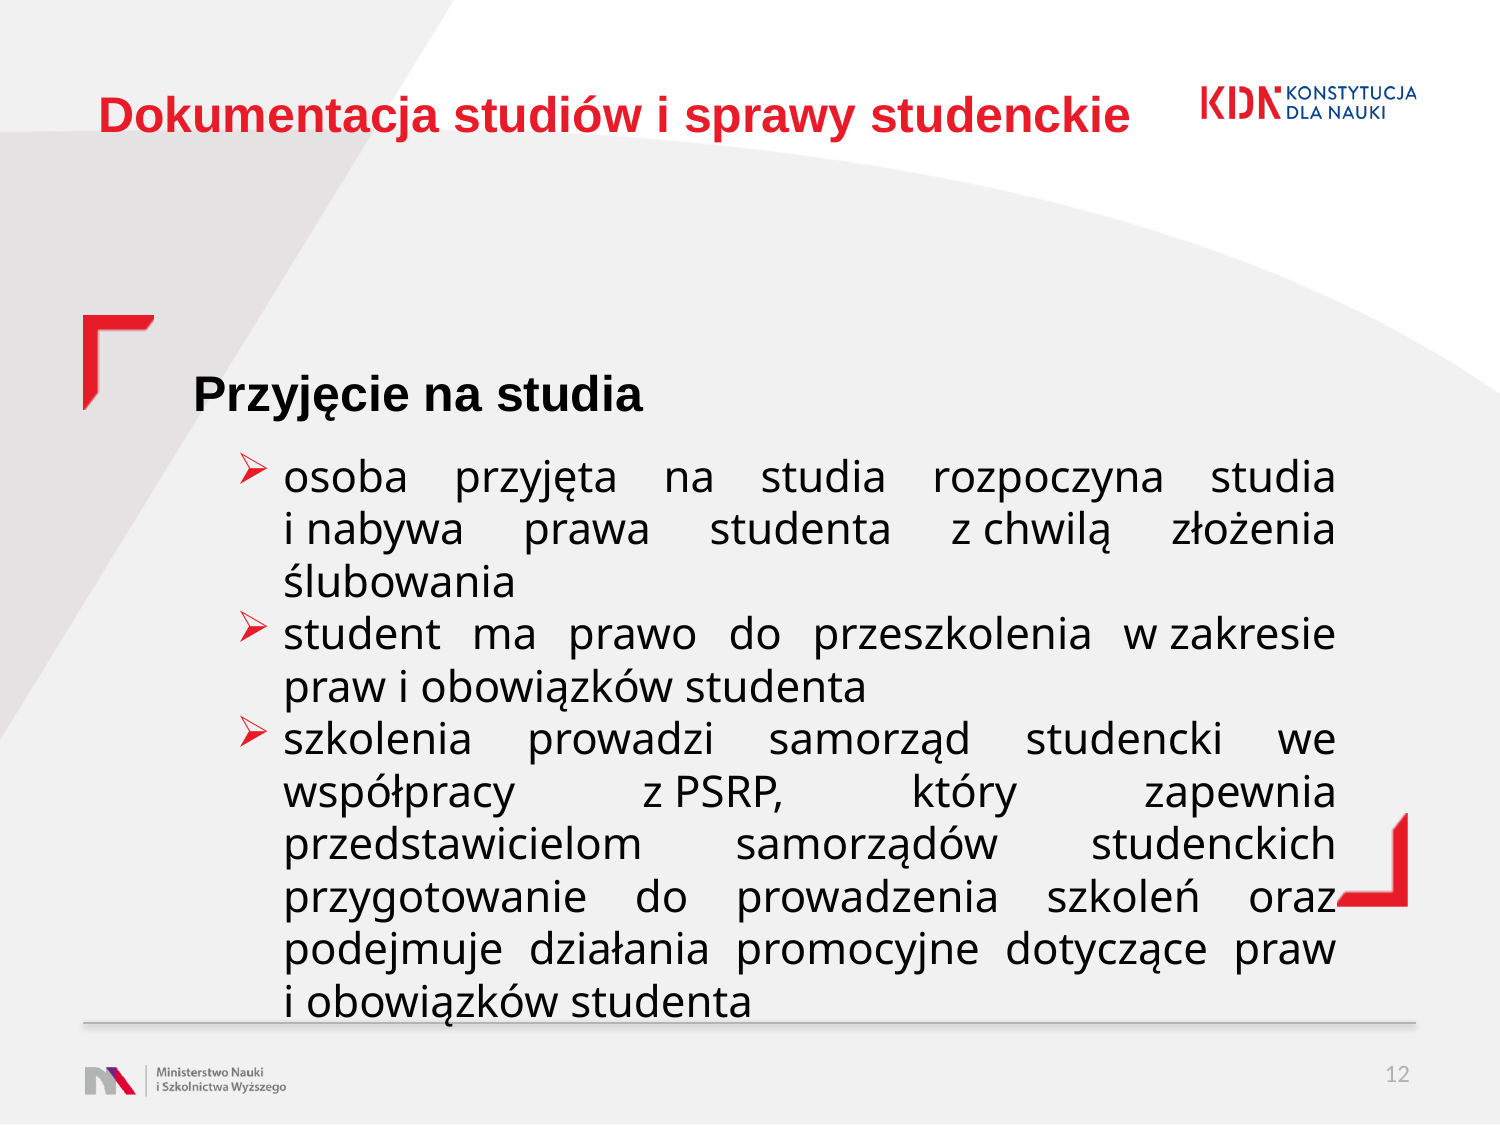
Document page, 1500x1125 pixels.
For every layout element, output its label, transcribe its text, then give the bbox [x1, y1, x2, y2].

list osoba przyjęta na studia rozpoczyna studia i nabywa prawa studenta z chwilą złożenia ślubowania student ma prawo do przeszkolenia w zakresie praw i obowiązków studenta szkolenia prowadzi samorząd studencki we współpracy z PSRP, który zapewnia przedstawicielom samorządów studenckich przygotowanie do prowadzenia szkoleń oraz podejmuje działania promocyjne dotyczące praw i obowiązków studenta [178, 440, 1353, 917]
slide_number 12 [1074, 1042, 1425, 1103]
picture [0, 0, 1500, 1125]
text_box Przyjęcie na studia [178, 354, 1156, 429]
title Dokumentacja studiów i sprawy studenckie [83, 74, 1170, 143]
